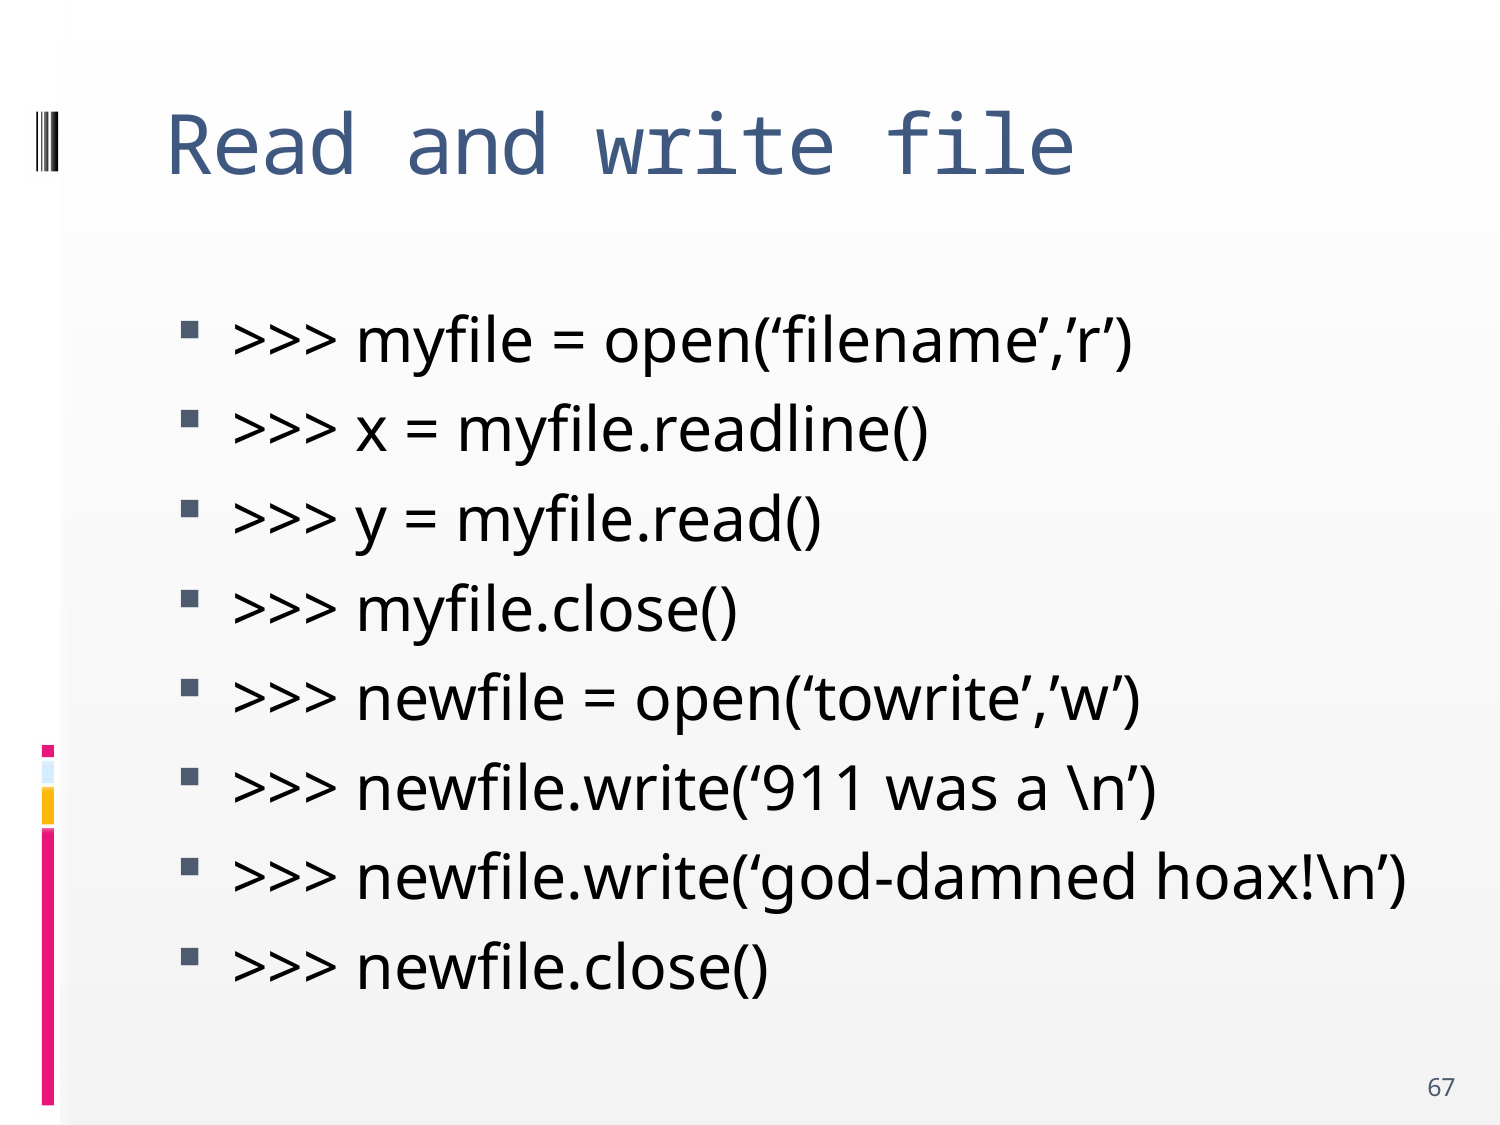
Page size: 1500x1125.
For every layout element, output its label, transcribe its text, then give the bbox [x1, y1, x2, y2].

list >>> myfile = open(‘filename’,’r’) >>> x = myfile.readline() >>> y = myfile.read() >>> myfile.close() >>> newfile = open(‘towrite’,’w’) >>> newfile.write(‘911 was a \n’) >>> newfile.write(‘god-damned hoax!\n’) >>> newfile.close() [150, 292, 1425, 1043]
title Read and write file [150, 83, 1425, 234]
slide_number 67 [1412, 1052, 1488, 1113]
